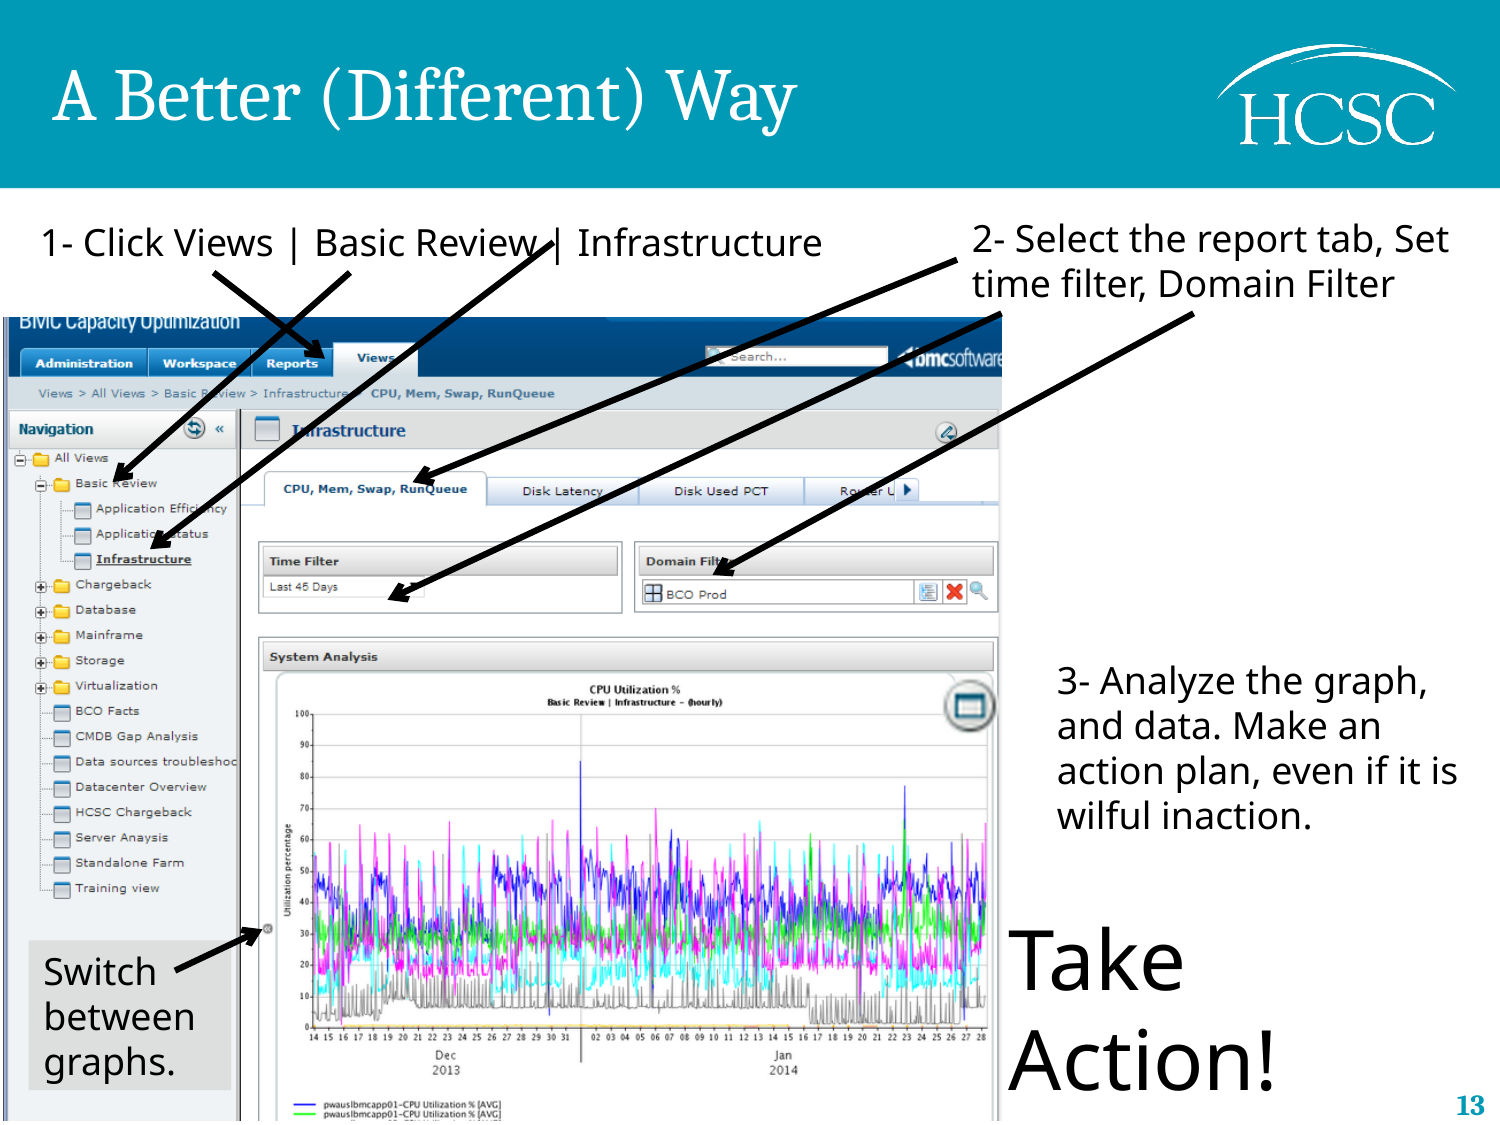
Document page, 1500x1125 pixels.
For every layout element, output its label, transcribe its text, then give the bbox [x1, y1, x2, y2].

text_box 2- Select the report tab, Set time filter, Domain Filter [957, 207, 1481, 312]
text_box 3- Analyze the graph, and data. Make an action plan, even if it is wilful inaction. [1042, 649, 1481, 845]
title A Better (Different) Way [37, 0, 1278, 181]
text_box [412, 260, 958, 483]
text_box Take Action! [1005, 899, 1475, 1115]
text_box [712, 313, 1194, 576]
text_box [112, 272, 144, 483]
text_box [387, 490, 1002, 601]
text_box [149, 241, 554, 550]
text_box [174, 929, 263, 971]
picture [0, 0, 1500, 1122]
text_box 1- Click Views | Basic Review | Infrastructure [24, 211, 861, 272]
